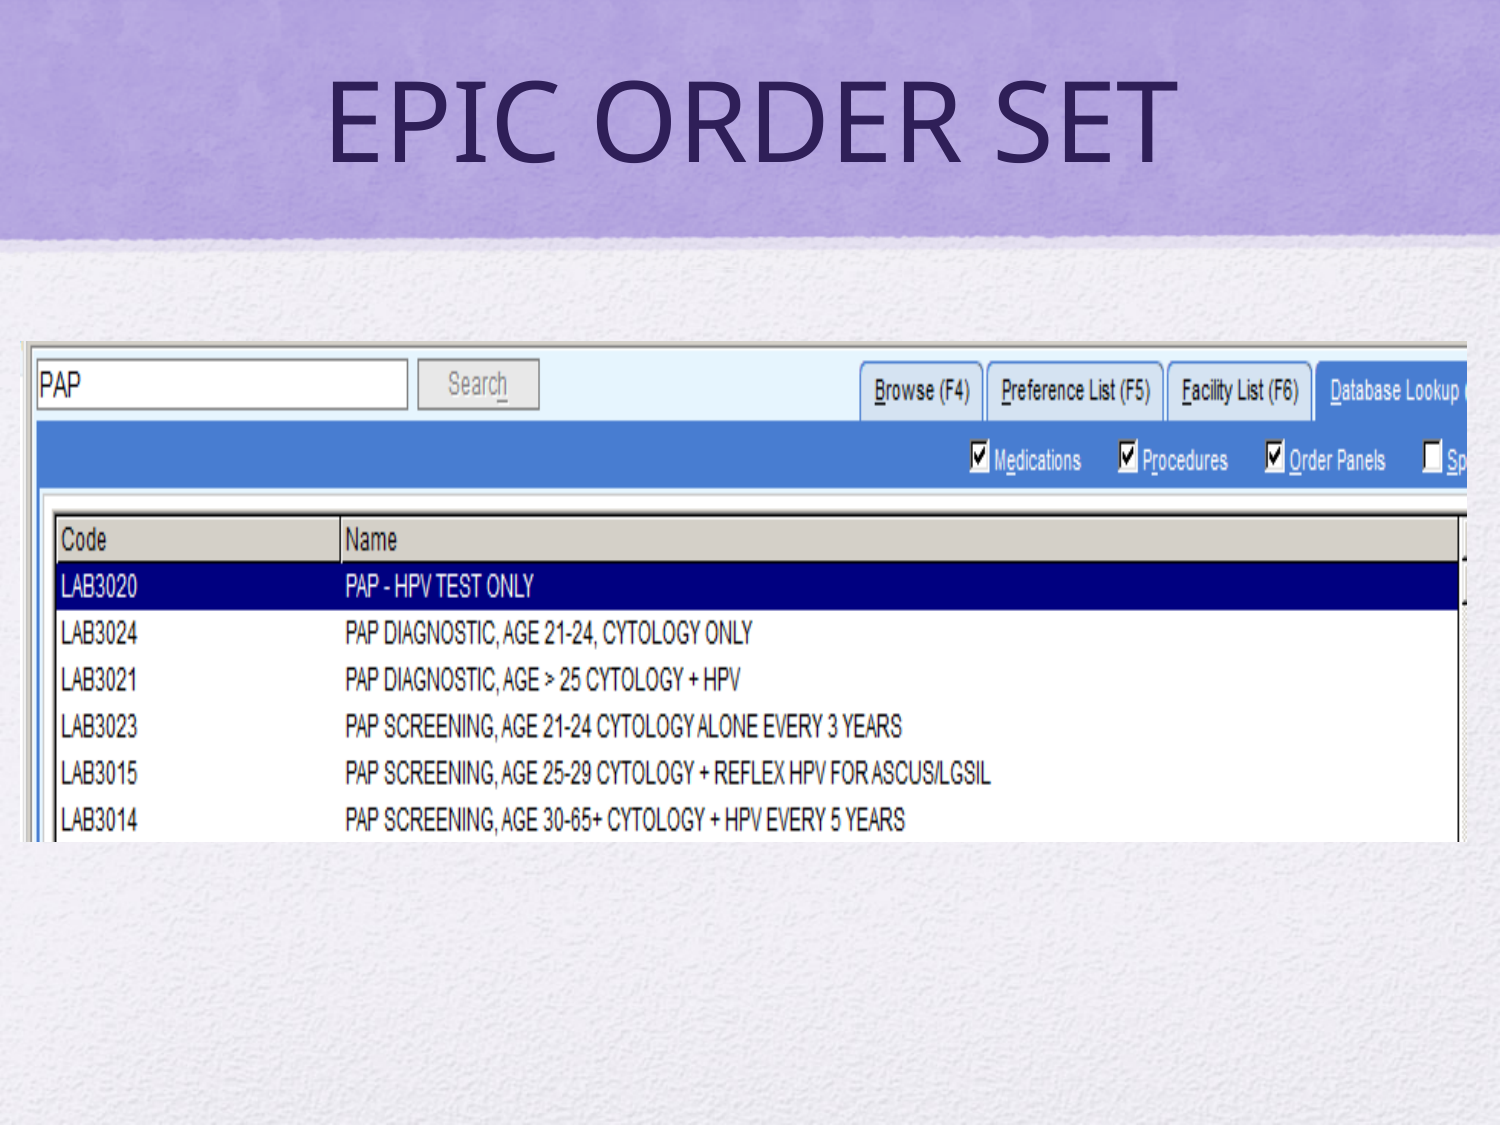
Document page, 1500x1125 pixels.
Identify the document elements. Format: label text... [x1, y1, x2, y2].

title EPIC ORDER SET [129, 6, 1372, 239]
picture [0, 225, 1500, 1125]
